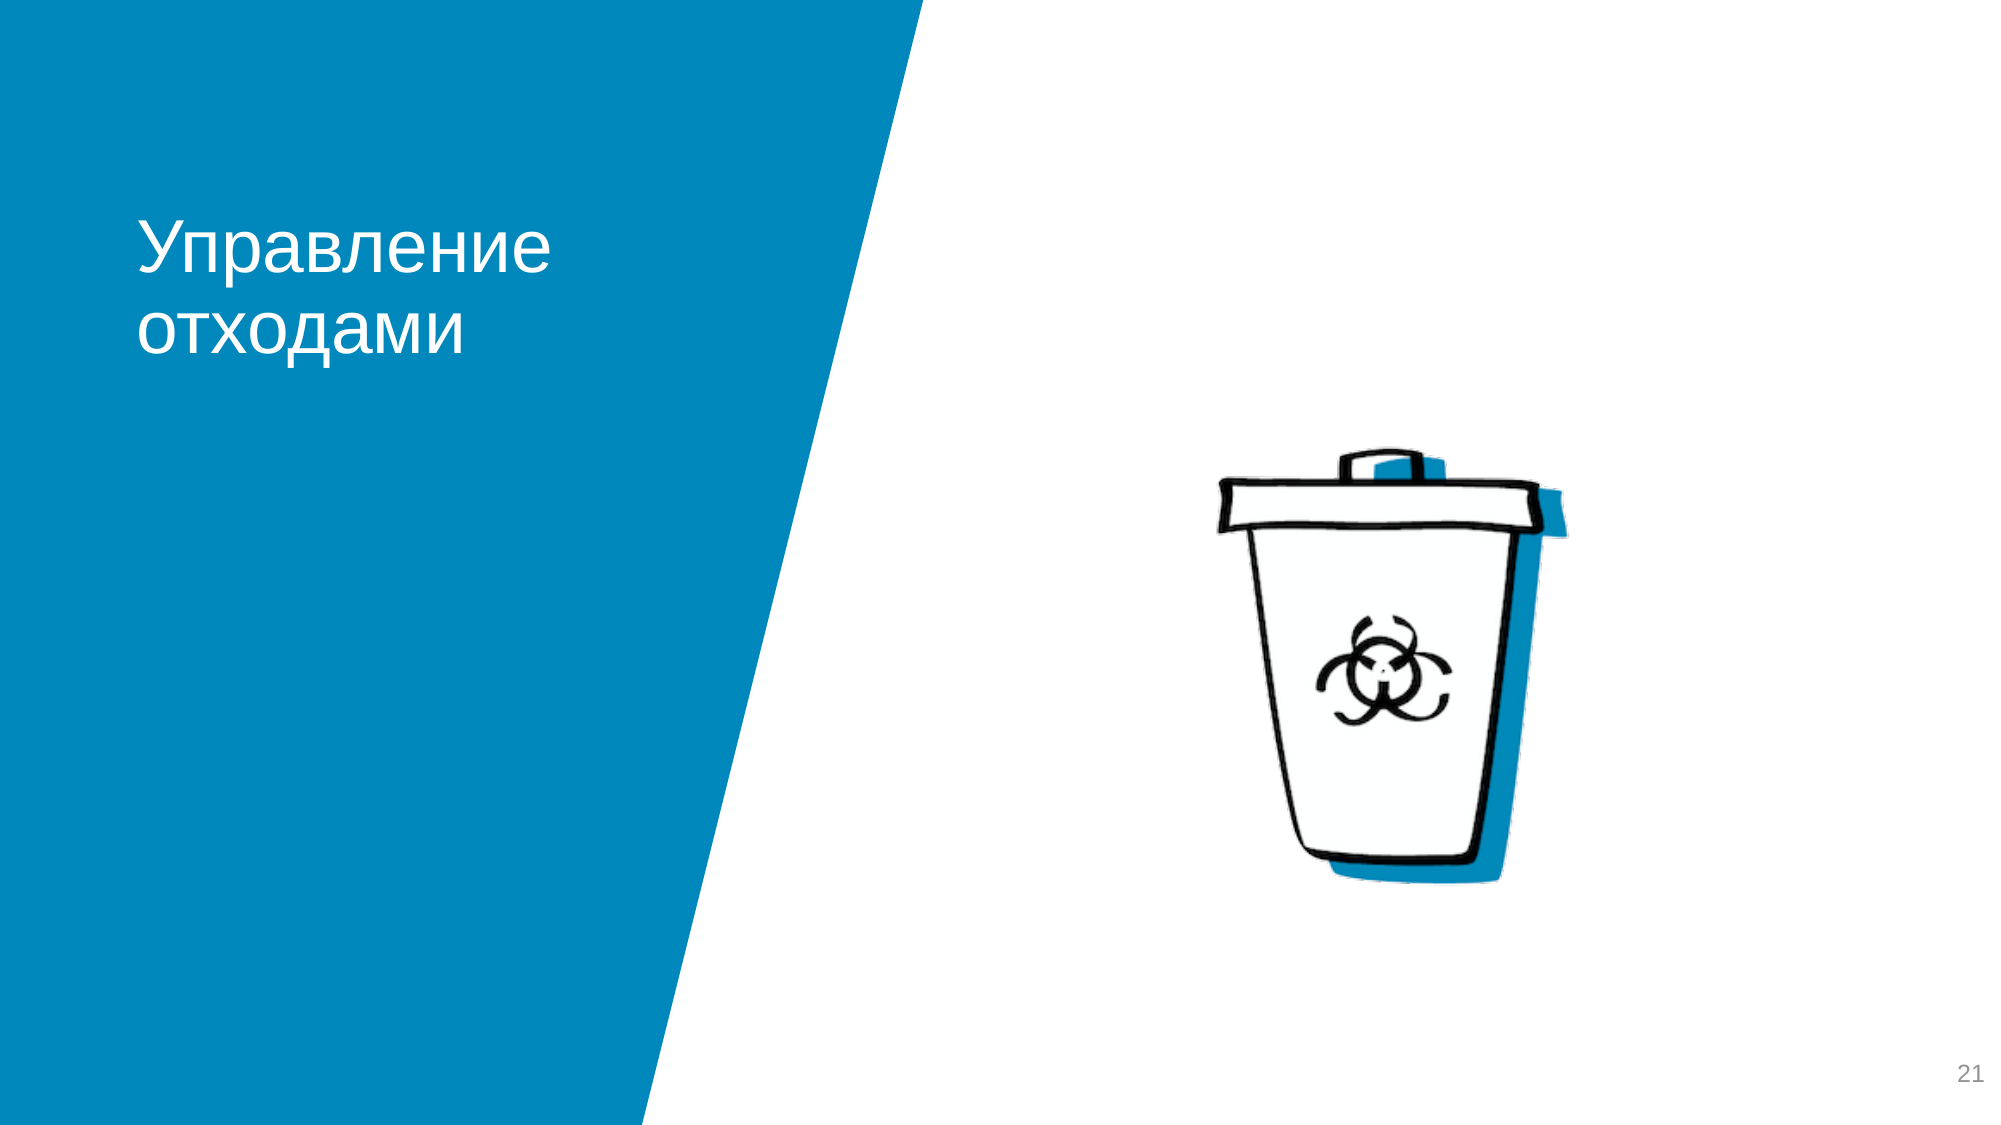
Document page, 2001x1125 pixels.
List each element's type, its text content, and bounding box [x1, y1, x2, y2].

slide_number 21 [1550, 1042, 2000, 1103]
picture [1126, 368, 1826, 1010]
title Управление отходами [136, 0, 775, 371]
